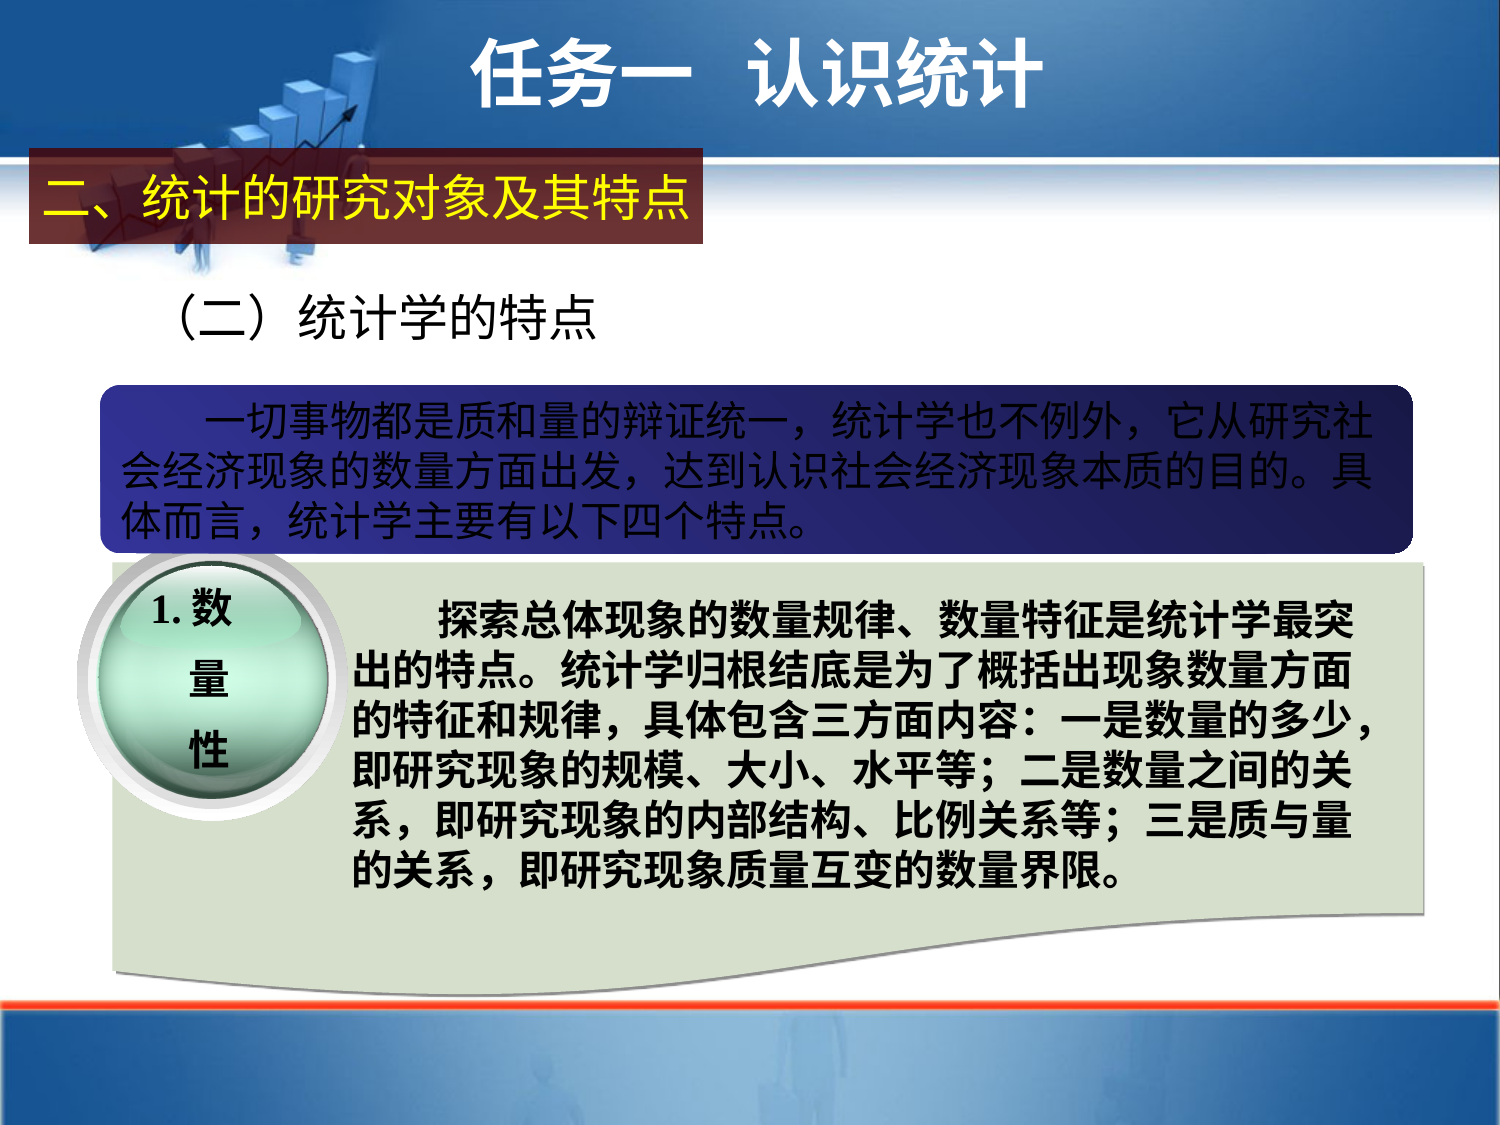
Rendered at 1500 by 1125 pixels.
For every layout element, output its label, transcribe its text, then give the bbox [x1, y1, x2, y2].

text_box 一切事物都是质和量的辩证统一，统计学也不例外，它从研究社 会经济现象的数量方面出发，达到认识社会经济现象本质的目的。具 体而言，统计学主要有以下四个特点。 [100, 385, 1413, 554]
text_box [112, 821, 930, 995]
text_box 探索总体现象的数量规律、数量特征是统计学最突出的特点。统计学归根结底是为了概括出现象数量方面的特征和规律，具体包含三方面内容：一是数量的多少，即研究现象的规模、大小、水平等；二是数量之间的关系，即研究现象的内部结构、比例关系等；三是质与量的关系，即研究现象质量互变的数量界限。 [336, 586, 1400, 946]
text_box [76, 538, 348, 821]
text_box 任务一 认识统计 [454, 19, 1459, 124]
picture [0, 0, 1500, 1125]
text_box 二、统计的研究对象及其特点 [29, 148, 703, 244]
text_box [348, 562, 1424, 914]
text_box （二）统计学的特点 [133, 278, 613, 354]
